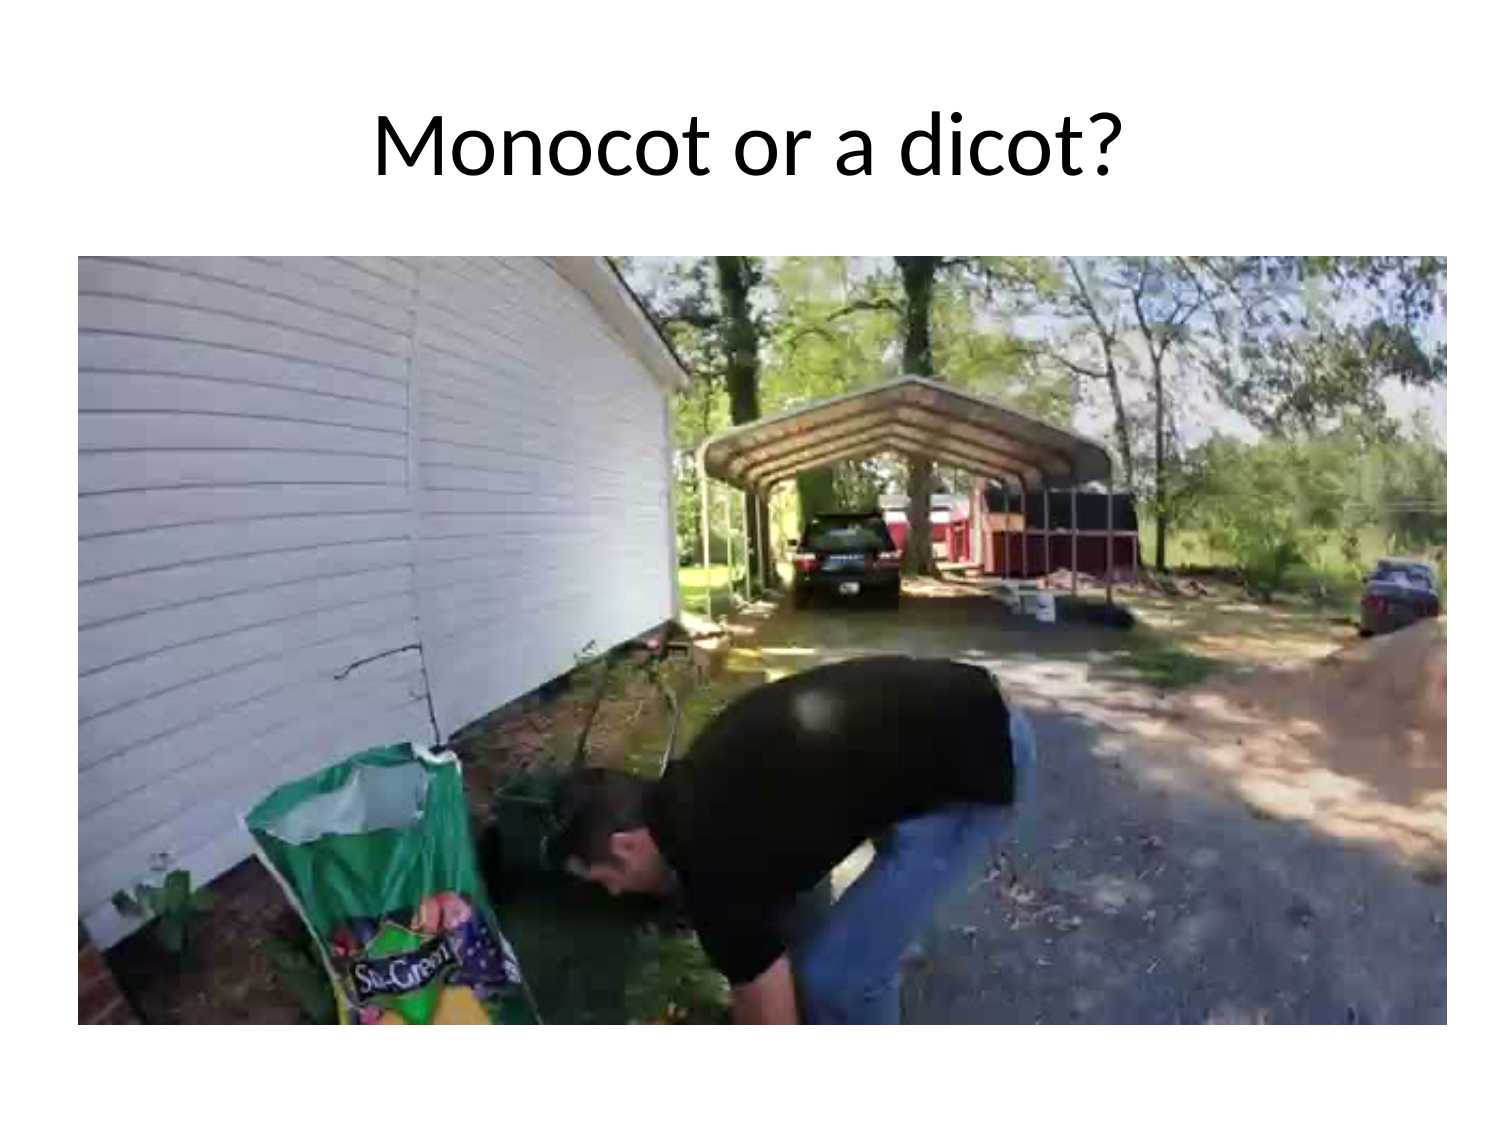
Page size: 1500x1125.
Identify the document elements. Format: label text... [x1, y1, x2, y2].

title Monocot or a dicot? [75, 45, 1425, 233]
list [76, 255, 1448, 1027]
